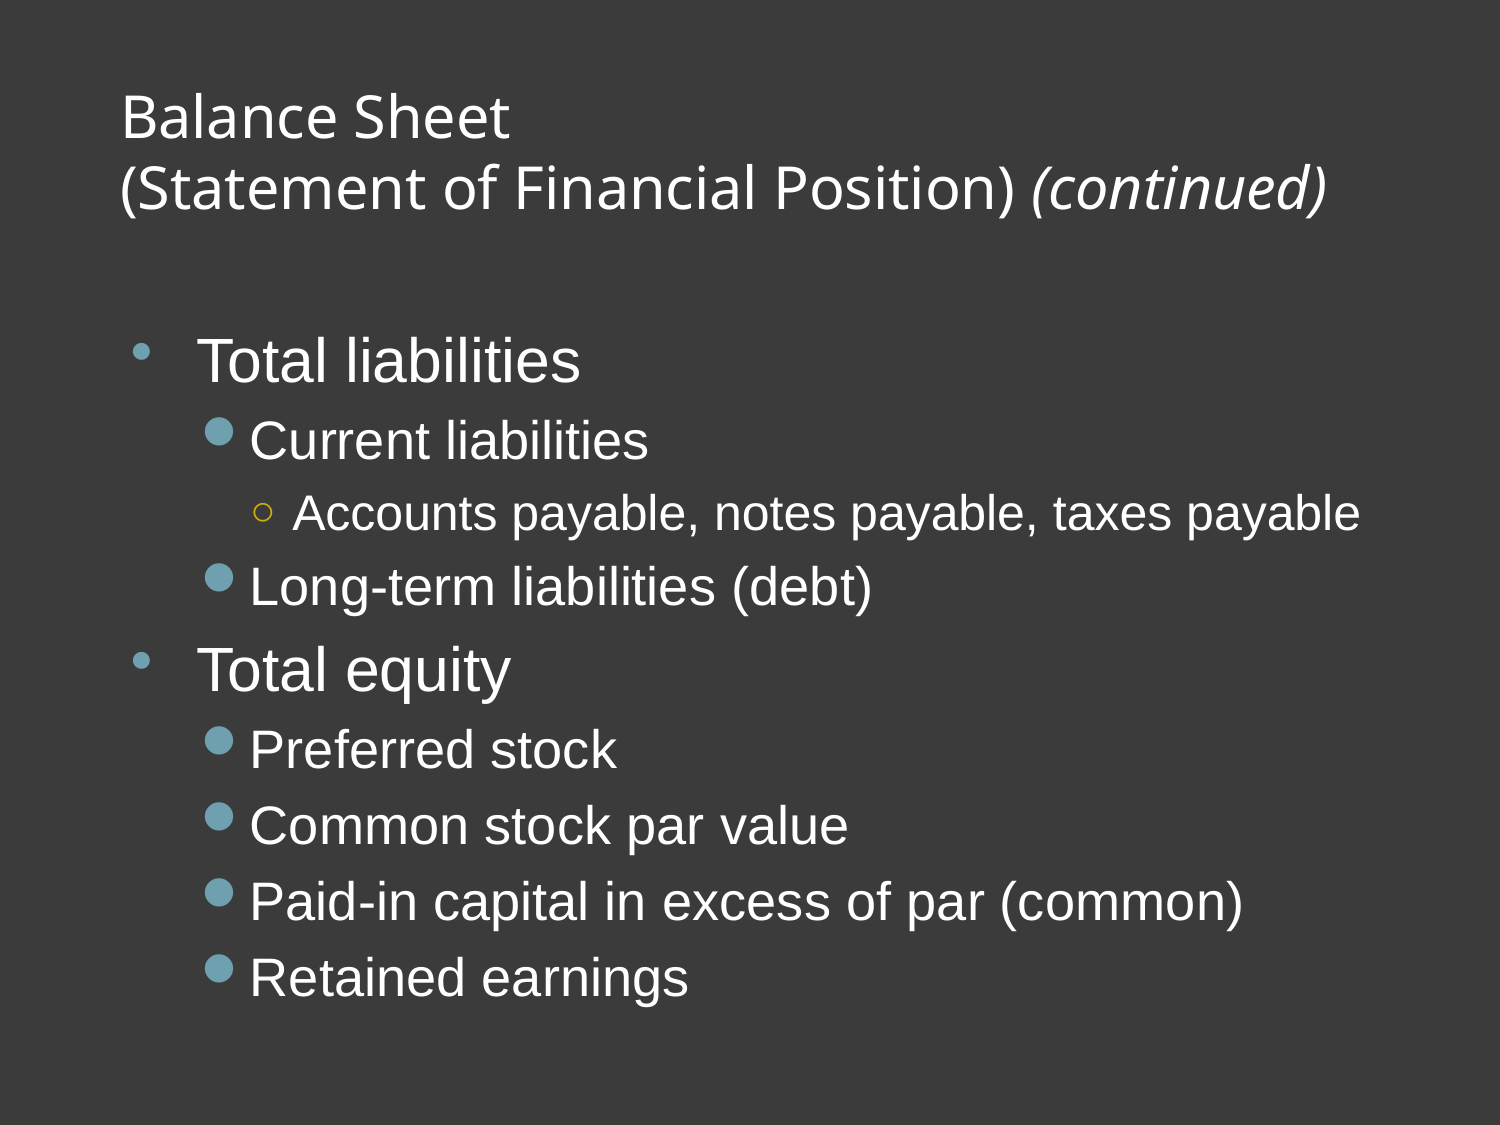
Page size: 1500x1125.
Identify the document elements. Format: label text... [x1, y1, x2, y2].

list Total liabilities Current liabilities Accounts payable, notes payable, taxes payable Long-term liabilities (debt) Total equity Preferred stock Common stock par value Paid-in capital in excess of par (common) Retained earnings [112, 312, 1388, 1088]
title Balance Sheet (Statement of Financial Position) (continued) [112, 50, 1388, 250]
